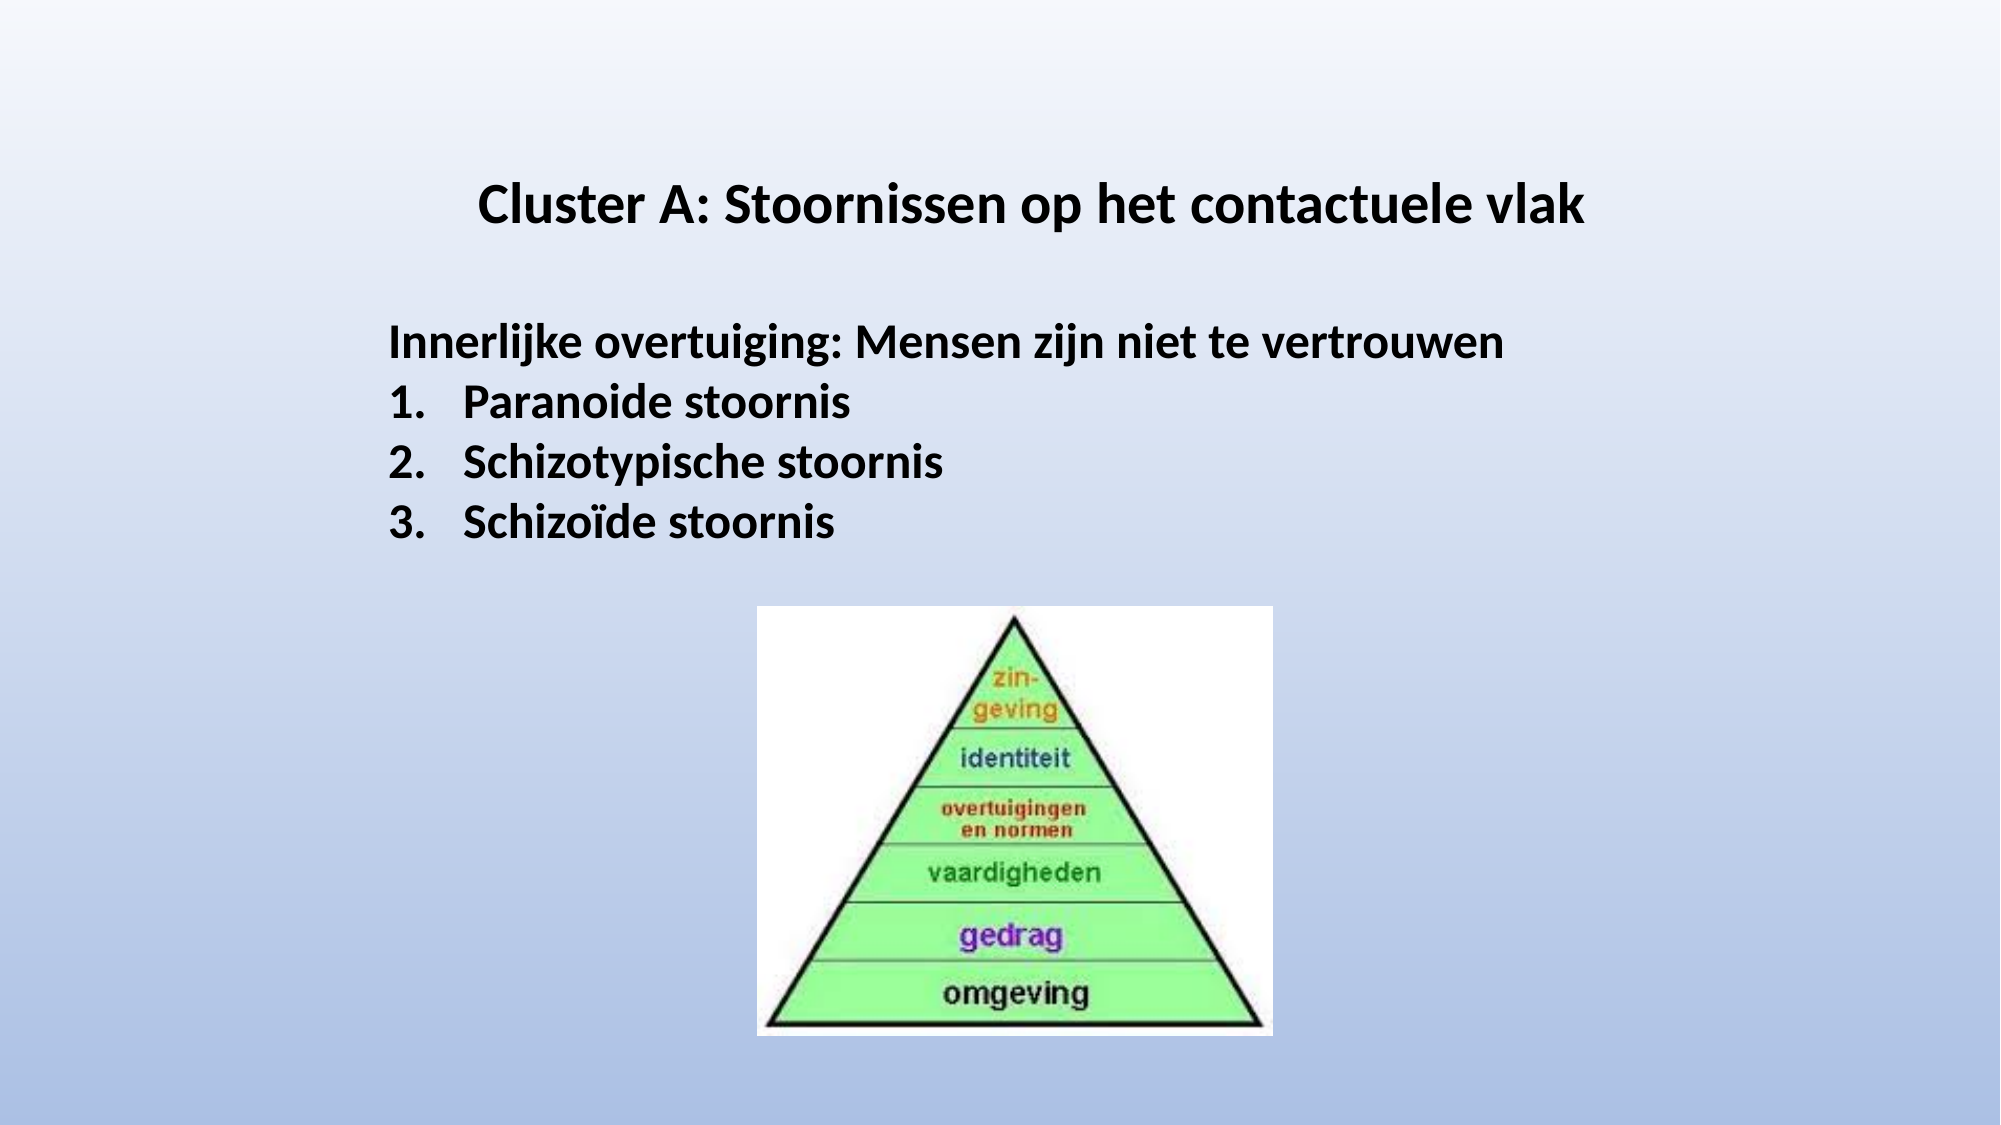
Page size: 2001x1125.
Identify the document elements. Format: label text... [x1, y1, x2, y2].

text_box Cluster A: Stoornissen op het contactuele vlak [463, 158, 1601, 244]
picture [757, 606, 1273, 1036]
text_box Innerlijke overtuiging: Mensen zijn niet te vertrouwen Paranoide stoornis Schizotypische stoornis Schizoïde stoornis [373, 241, 1521, 557]
